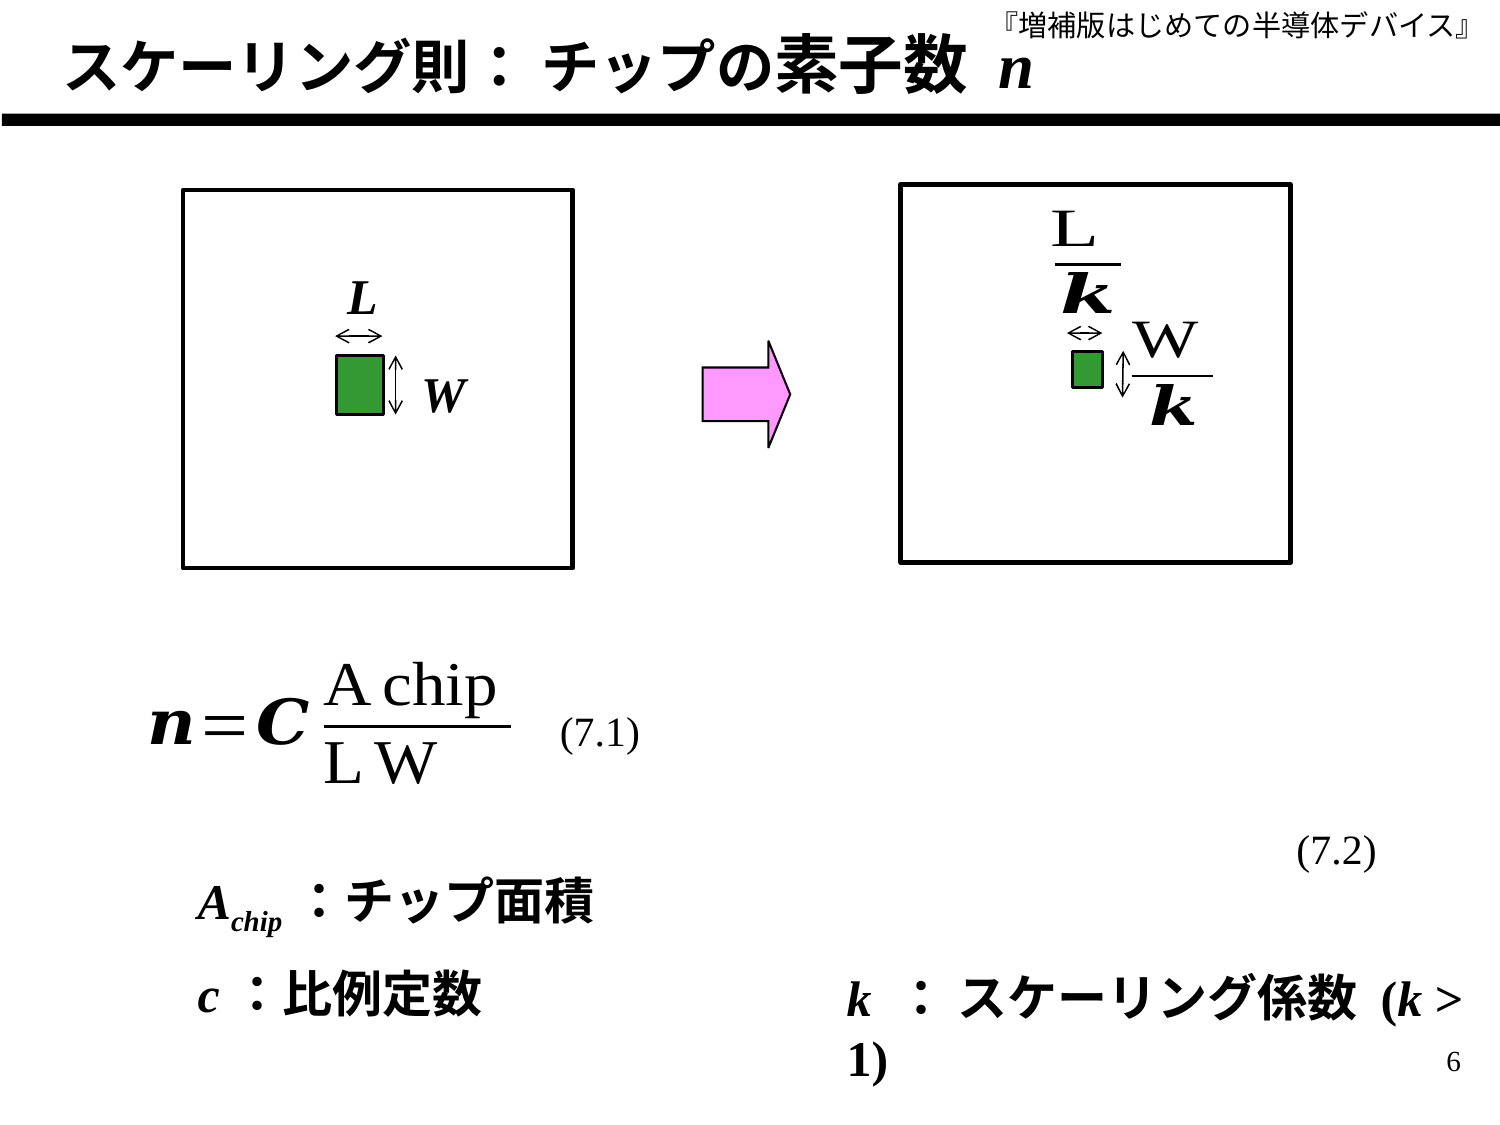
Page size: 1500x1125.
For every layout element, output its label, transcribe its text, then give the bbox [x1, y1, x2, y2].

text_box Achip：チップ面積 c：比例定数 [183, 861, 668, 1031]
text_box [336, 355, 384, 415]
text_box [183, 190, 573, 569]
title スケーリング則： チップの素子数 n [62, 19, 1438, 102]
text_box 6 [1163, 1044, 1476, 1110]
text_box (7.1) [544, 697, 656, 763]
text_box L [332, 257, 393, 332]
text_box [702, 184, 1496, 1036]
text_box W [406, 355, 481, 431]
